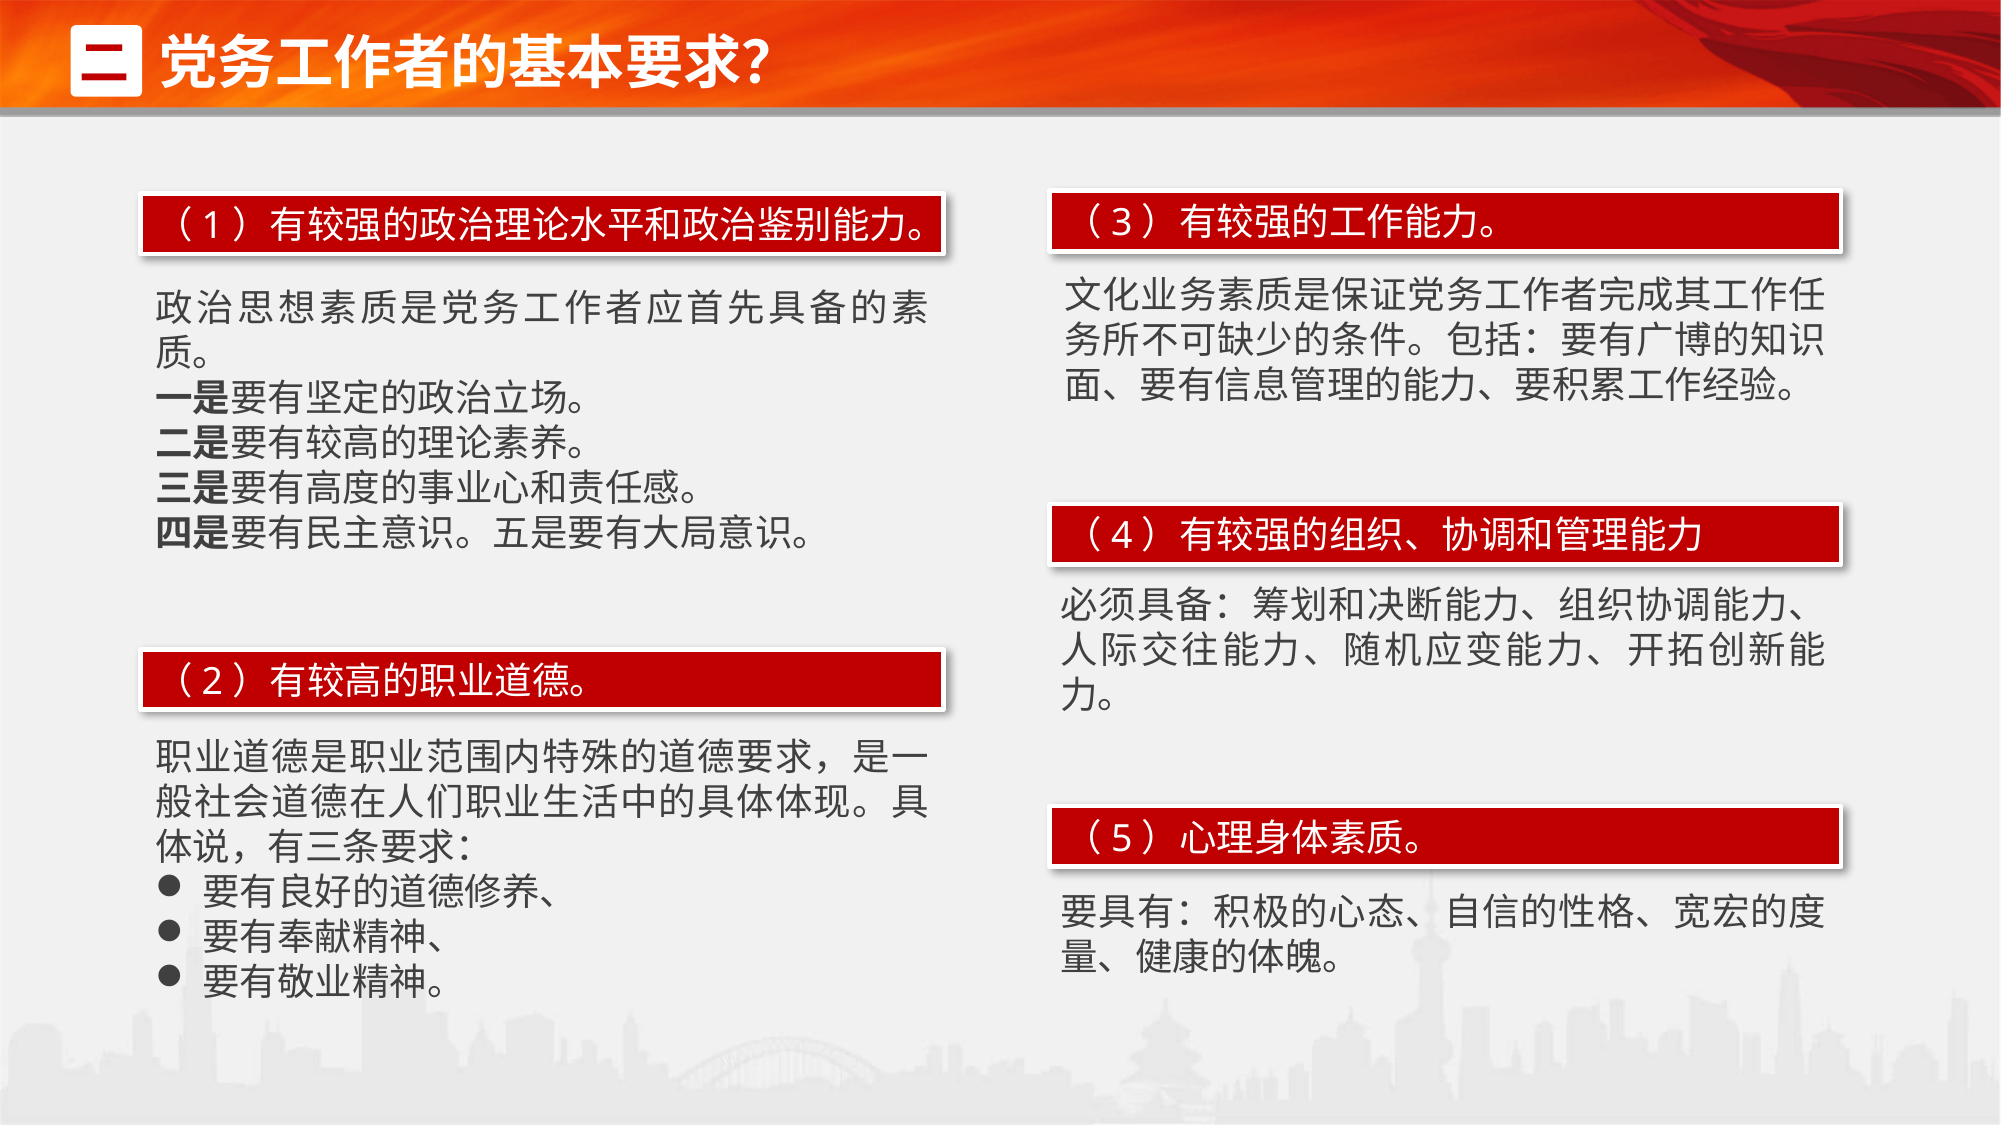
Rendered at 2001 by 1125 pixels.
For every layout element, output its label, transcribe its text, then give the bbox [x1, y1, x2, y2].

text_box 二 [64, 22, 145, 98]
text_box （3）有较强的工作能力。 [1049, 190, 1842, 252]
text_box （5）心理身体素质。 [1049, 806, 1842, 867]
text_box 必须具备：筹划和决断能力、组织协调能力、人际交往能力、随机应变能力、开拓创新能力。 [1045, 573, 1842, 724]
picture [0, 0, 2001, 1125]
text_box 政治思想素质是党务工作者应首先具备的素质。 一是要有坚定的政治立场。 二是要有较高的理论素养。 三是要有高度的事业心和责任感。 四是要有民主意识。五是要有大局意识。 [140, 276, 944, 562]
text_box 要具有：积极的心态、自信的性格、宽宏的度量、健康的体魄。 [1045, 880, 1842, 986]
text_box 党务工作者的基本要求？ [144, 18, 954, 103]
text_box （2）有较高的职业道德。 [140, 649, 944, 710]
text_box （1）有较强的政治理论水平和政治鉴别能力。 [140, 193, 944, 255]
text_box 职业道德是职业范围内特殊的道德要求，是一般社会道德在人们职业生活中的具体体现。具体说，有三条要求： 要有良好的道德修养、 要有奉献精神、 要有敬业精神。 [140, 725, 944, 1011]
text_box （4）有较强的组织、协调和管理能力 [1049, 504, 1842, 565]
text_box 文化业务素质是保证党务工作者完成其工作任务所不可缺少的条件。包括：要有广博的知识面、要有信息管理的能力、要积累工作经验。 [1050, 263, 1842, 414]
